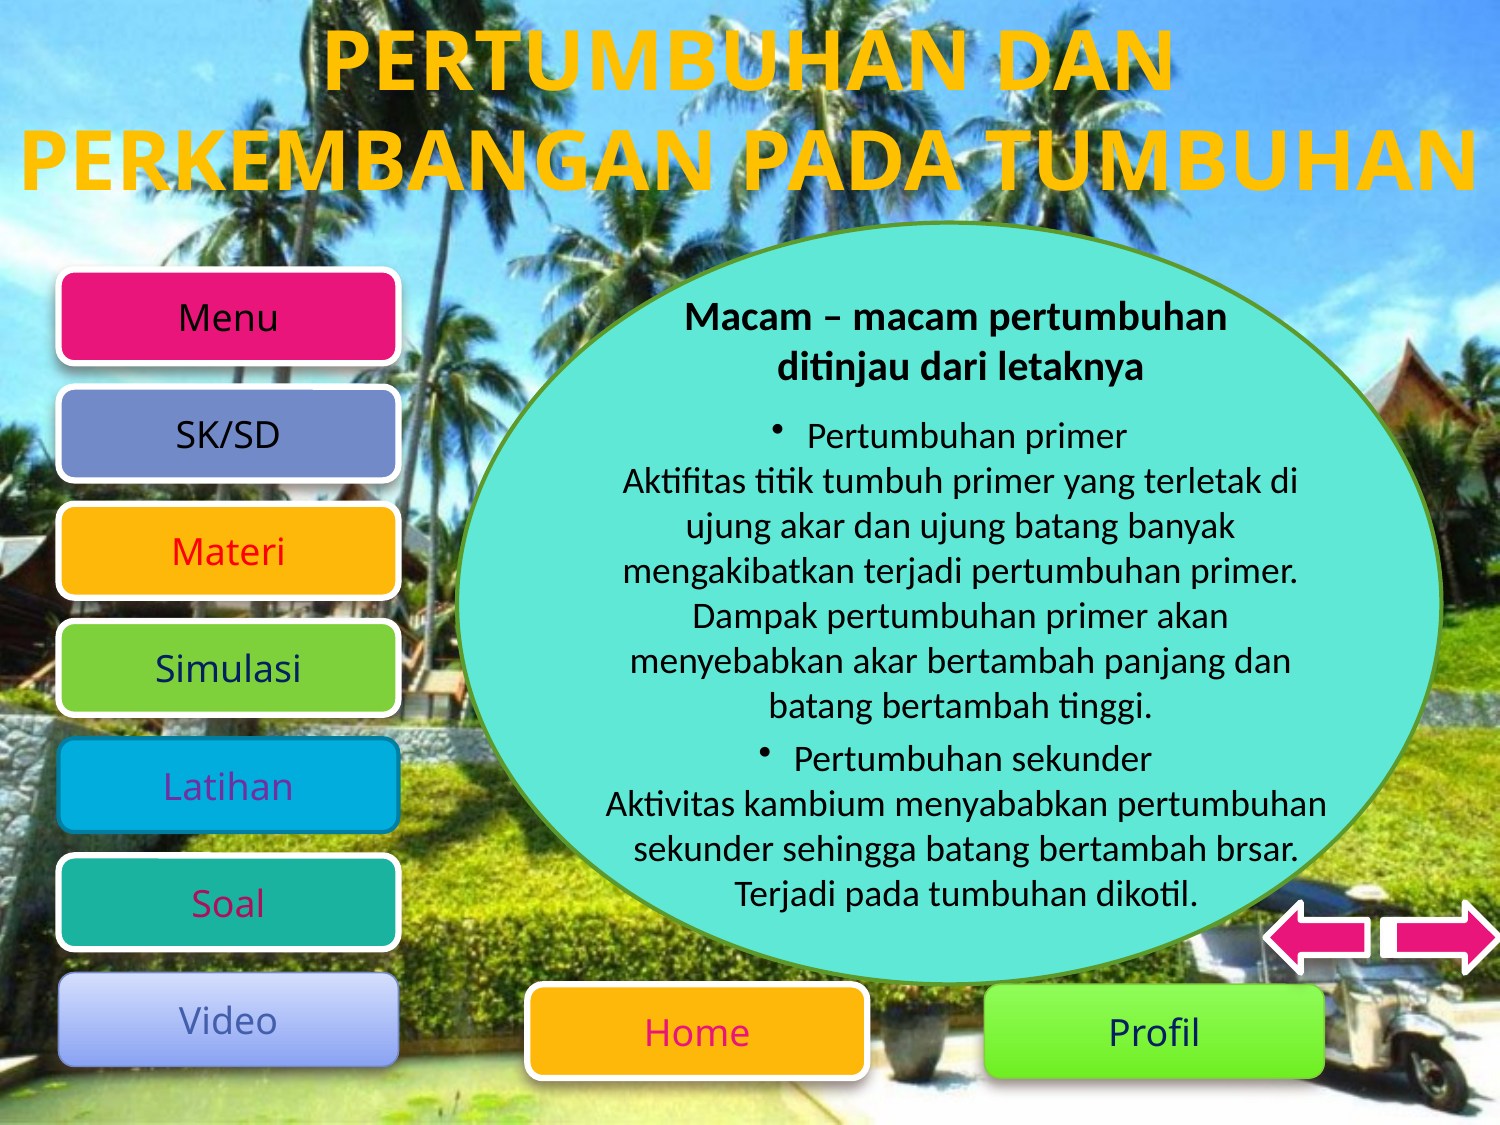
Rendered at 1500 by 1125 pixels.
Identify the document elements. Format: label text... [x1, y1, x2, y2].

picture [0, 0, 1500, 1125]
text_box [1262, 899, 1371, 976]
text_box Pertumbuhan sekunder Aktivitas kambium menyababkan pertumbuhan sekunder sehingga batang bertambah brsar. Terjadi pada tumbuhan dikotil. [585, 726, 1348, 922]
text_box [1380, 899, 1500, 976]
text_box Macam – macam pertumbuhan ditinjau dari letaknya Pertumbuhan primer Aktifitas titik tumbuh primer yang terletak di ujung akar dan ujung batang banyak mengakibatkan terjadi pertumbuhan primer. Dampak pertumbuhan primer akan menyebabkan akar bertambah panjang dan batang bertambah tinggi. [585, 281, 1336, 726]
